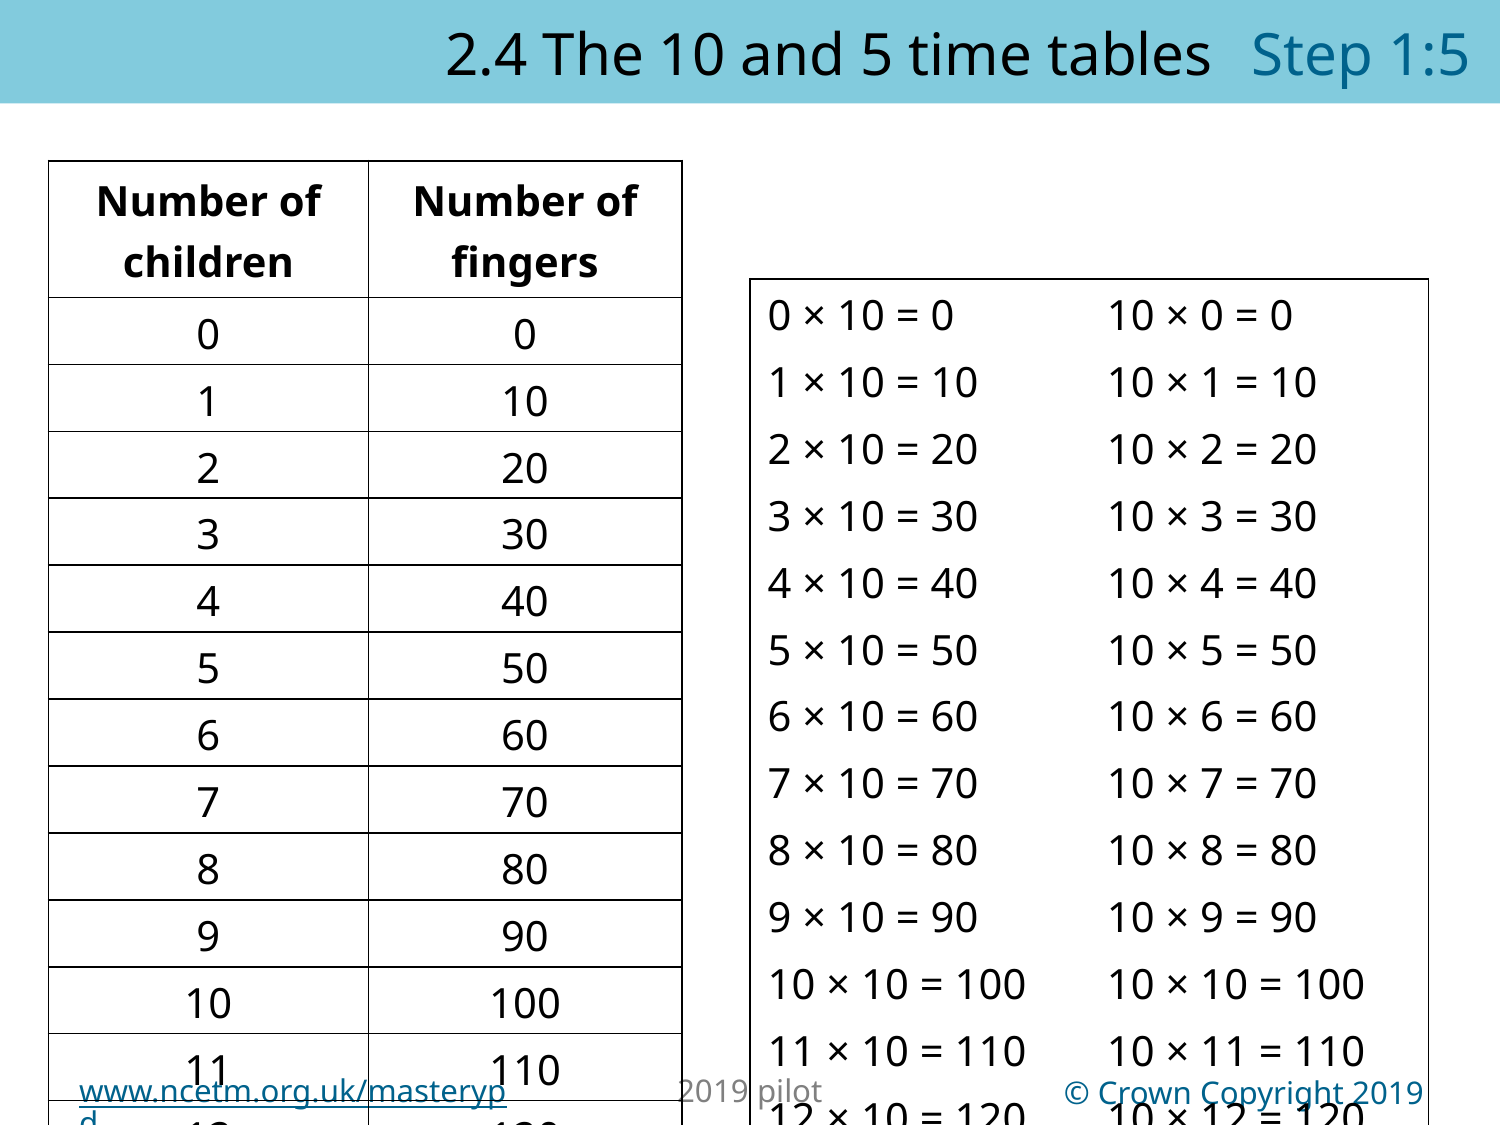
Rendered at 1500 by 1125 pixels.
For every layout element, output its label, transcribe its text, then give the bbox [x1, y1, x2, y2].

table_cell 10 × 7 = 70 [1089, 747, 1428, 814]
table_cell 80 [369, 834, 681, 899]
table_cell 20 [369, 432, 681, 497]
table_cell 3 × 10 = 30 [751, 479, 1089, 546]
table_cell 60 [369, 700, 681, 765]
table_cell 10 [49, 968, 368, 1033]
table_cell 10 × 3 = 30 [1089, 479, 1428, 546]
table_cell 10 × 12 = 120 [1089, 1082, 1428, 1125]
table_cell 4 × 10 = 40 [751, 546, 1089, 613]
table_cell 10 × 9 = 90 [1089, 881, 1428, 948]
table_cell 70 [369, 767, 681, 832]
table_cell 10 × 6 = 60 [1089, 680, 1428, 747]
table_cell 50 [369, 633, 681, 698]
table_cell 6 [49, 700, 368, 765]
table_cell 1 [49, 365, 368, 431]
list 2.4 The 10 and 5 time tables Step 1:5 [0, 0, 1500, 104]
table_cell 120 [369, 1101, 681, 1125]
table_header Number of children [49, 162, 368, 297]
table_cell 10 × 5 = 50 [1089, 613, 1428, 680]
table_cell 4 [49, 566, 368, 631]
table_cell 6 × 10 = 60 [751, 680, 1089, 747]
table_cell 40 [369, 566, 681, 631]
table_cell 8 [49, 834, 368, 899]
table_cell 8 × 10 = 80 [751, 814, 1089, 881]
table_cell 7 [49, 767, 368, 832]
table_cell 10 [369, 365, 681, 431]
table_cell 10 × 1 = 10 [1089, 346, 1428, 413]
table_cell 10 × 2 = 20 [1089, 413, 1428, 479]
table_cell 12 [49, 1101, 368, 1125]
table_cell 11 [49, 1034, 368, 1100]
table_cell 7 × 10 = 70 [751, 747, 1089, 814]
table_cell 10 × 4 = 40 [1089, 546, 1428, 613]
table_header 10 × 0 = 0 [1089, 280, 1428, 346]
table_header Number of fingers [369, 162, 681, 297]
table_cell 3 [49, 499, 368, 564]
table_cell 10 × 10 = 100 [751, 948, 1089, 1015]
table_cell 10 × 11 = 110 [1089, 1015, 1428, 1082]
table_cell 1 × 10 = 10 [751, 346, 1089, 413]
table_cell 12 × 10 = 120 [751, 1082, 1089, 1125]
table_cell 90 [369, 901, 681, 966]
table_cell 30 [369, 499, 681, 564]
table_cell 10 × 8 = 80 [1089, 814, 1428, 881]
table_cell 9 × 10 = 90 [751, 881, 1089, 948]
table_cell 11 × 10 = 110 [751, 1015, 1089, 1082]
table_cell 5 [49, 633, 368, 698]
table_cell 2 × 10 = 20 [751, 413, 1089, 479]
table_cell 5 × 10 = 50 [751, 613, 1089, 680]
table_cell 110 [369, 1034, 681, 1100]
table_cell 0 [49, 298, 368, 364]
table_header 0 × 10 = 0 [751, 280, 1089, 346]
table_cell 0 [369, 298, 681, 364]
table_cell 100 [369, 968, 681, 1033]
table_cell 10 × 10 = 100 [1089, 948, 1428, 1015]
table_cell 2 [49, 432, 368, 497]
table_cell 9 [49, 901, 368, 966]
